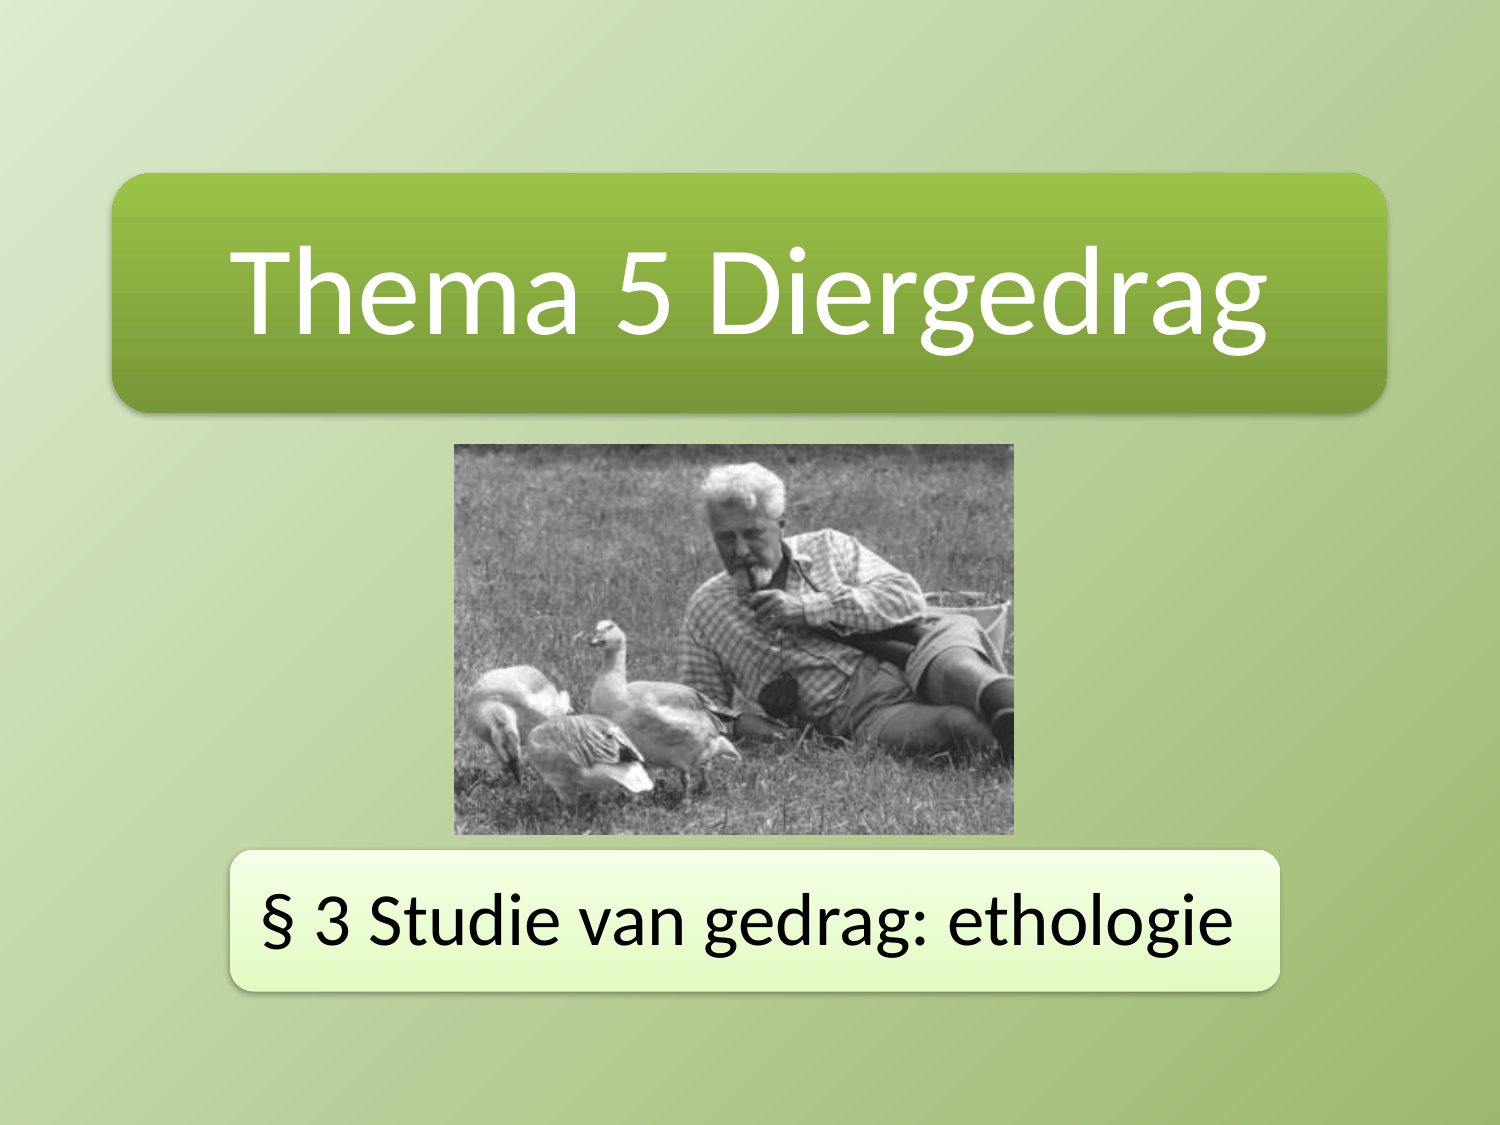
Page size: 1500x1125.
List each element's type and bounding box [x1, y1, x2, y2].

text_box [111, 172, 1388, 415]
text_box [229, 845, 1281, 996]
picture [454, 444, 1015, 836]
